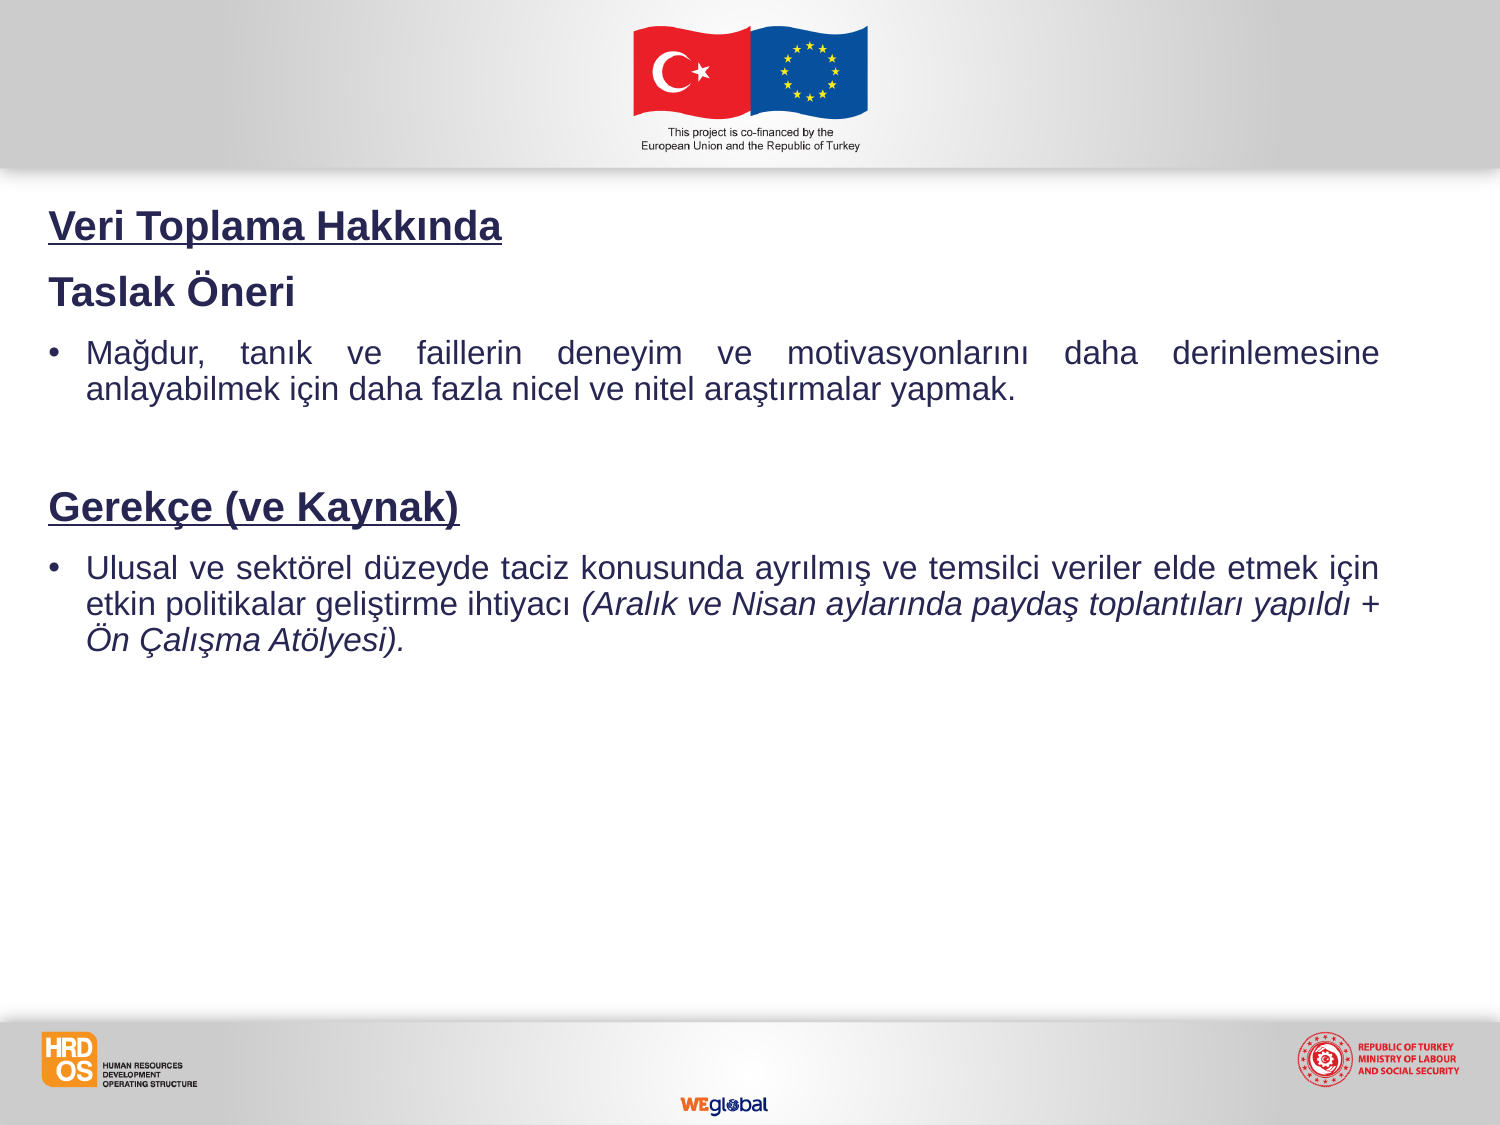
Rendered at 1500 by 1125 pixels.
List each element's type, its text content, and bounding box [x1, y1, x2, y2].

list Veri Toplama Hakkında Taslak Öneri Mağdur, tanık ve faillerin deneyim ve motivasyonlarını daha derinlemesine anlayabilmek için daha fazla nicel ve nitel araştırmalar yapmak. Gerekçe (ve Kaynak) Ulusal ve sektörel düzeyde taciz konusunda ayrılmış ve temsilci veriler elde etmek için etkin politikalar geliştirme ihtiyacı (Aralık ve Nisan aylarında paydaş toplantıları yapıldı + Ön Çalışma Atölyesi). [33, 196, 1397, 1005]
picture [0, 0, 1500, 1125]
